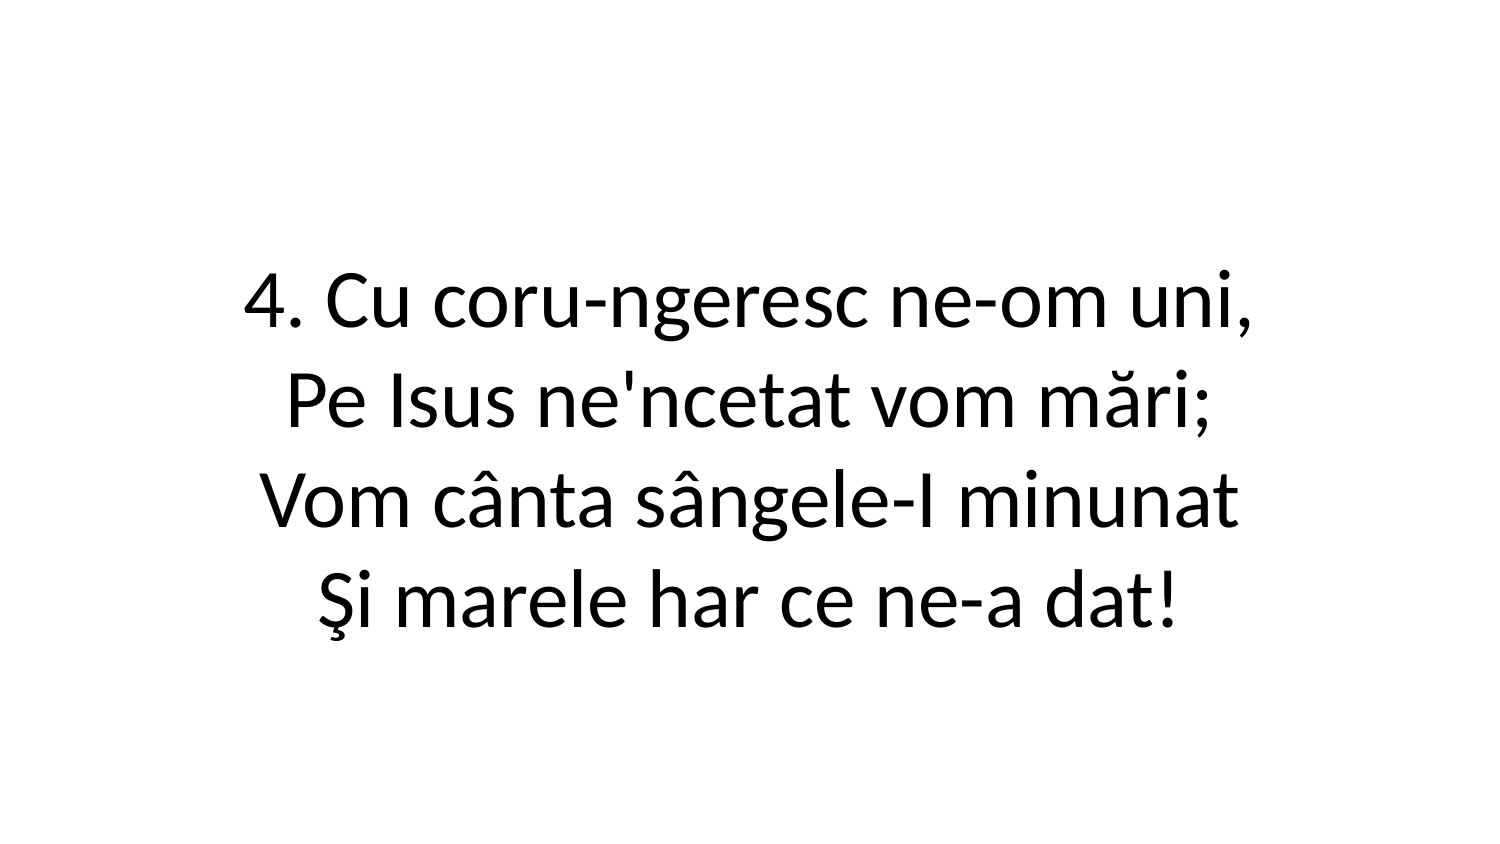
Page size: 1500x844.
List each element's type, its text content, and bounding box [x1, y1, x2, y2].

text_box 4. Cu coru-ngeresc ne-om uni, Pe Isus ne'ncetat vom mări; Vom cânta sângele-I minunat Şi marele har ce ne-a dat! [228, 192, 1272, 652]
